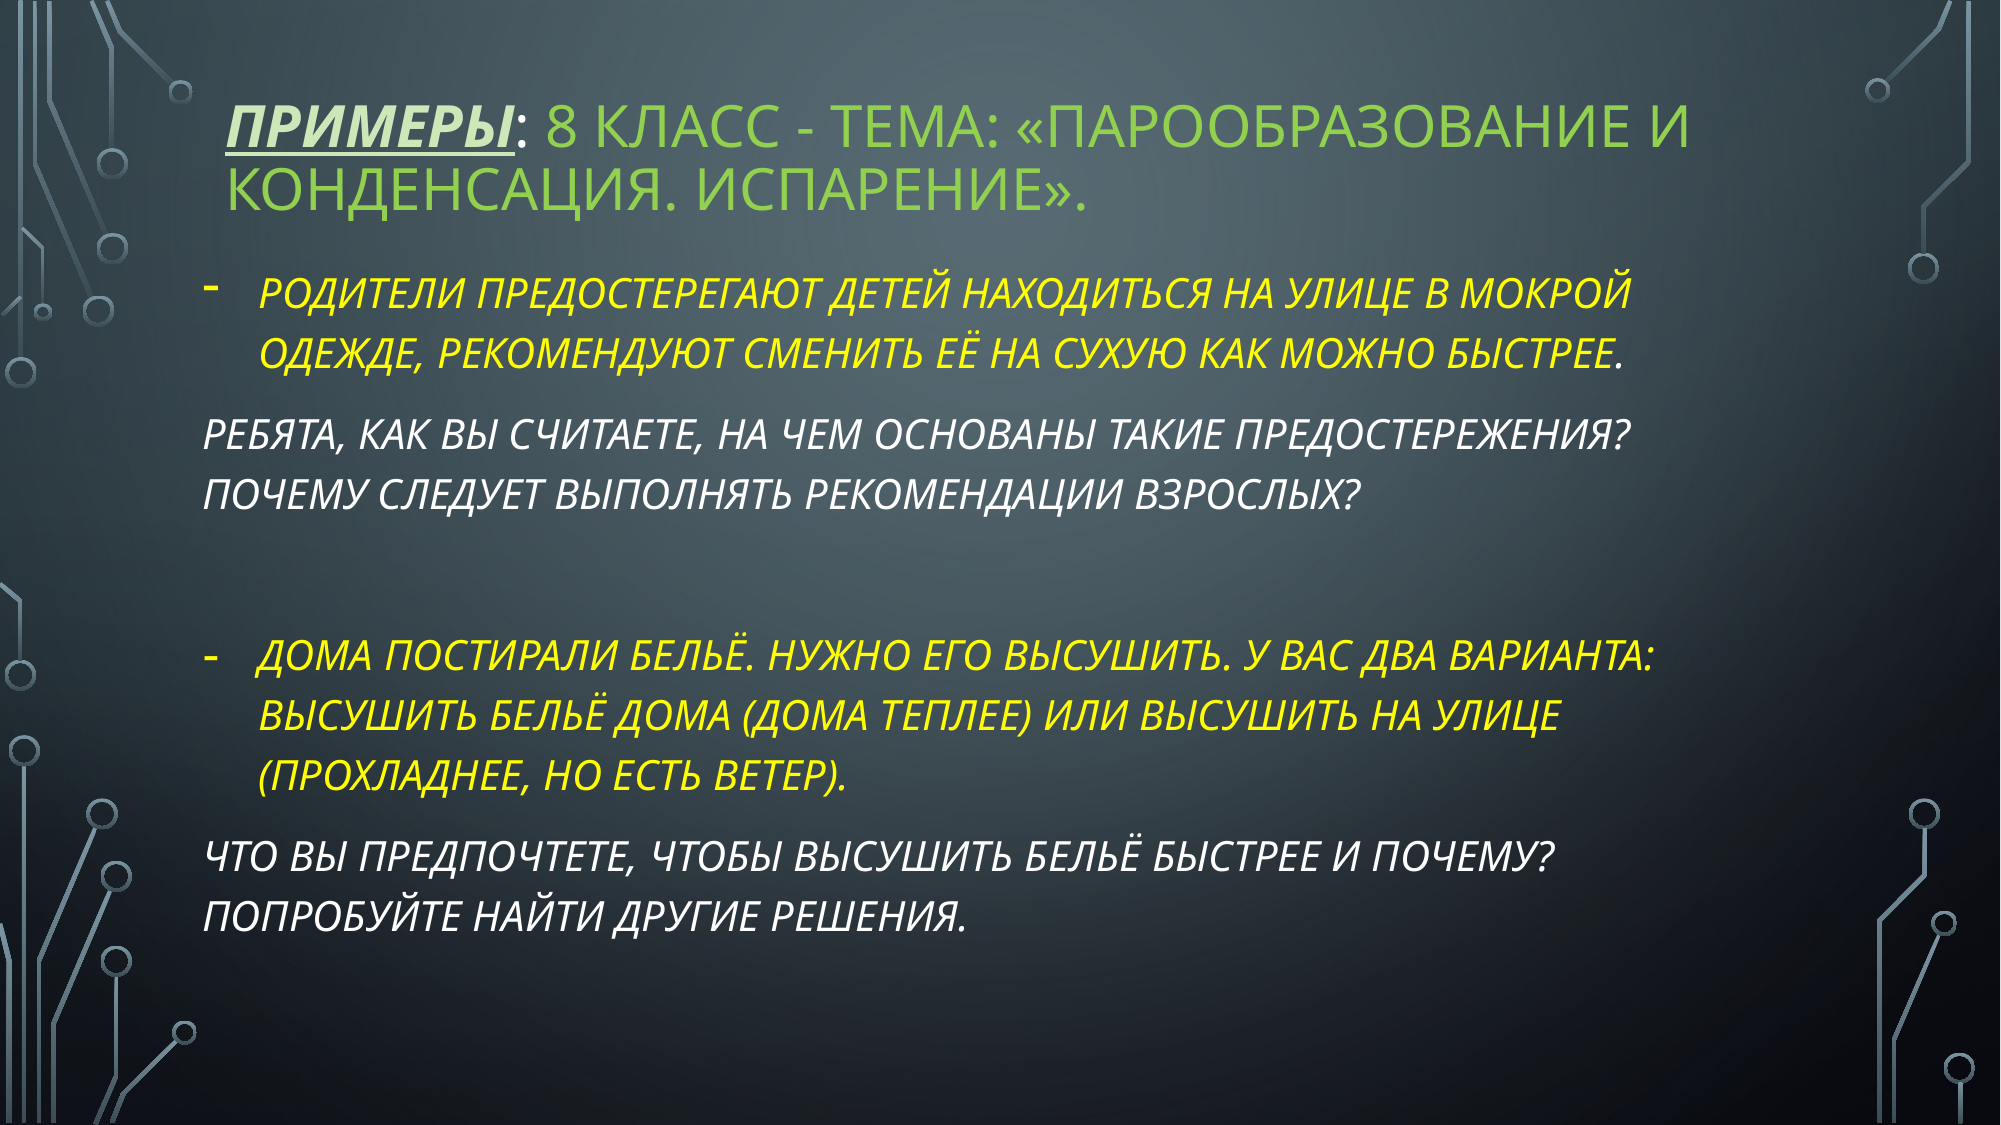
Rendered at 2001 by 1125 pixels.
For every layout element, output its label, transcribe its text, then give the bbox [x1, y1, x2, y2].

list Родители предостерегают детей находиться на улице в мокрой одежде, рекомендуют сменить её на сухую как можно быстрее. Ребята, как вы считаете, на чем основаны такие предостережения? Почему следует выполнять рекомендации взрослых? Дома постирали бельё. Нужно его высушить. У вас два варианта: высушить бельё дома (дома теплее) или высушить на улице (прохладнее, но есть ветер). Что Вы предпочтете, чтобы высушить бельё быстрее и почему? Попробуйте найти другие решения. [187, 249, 1813, 995]
title Примеры: 8 класс - тема: «Парообразование и конденсация. Испарение». [210, 81, 1836, 231]
